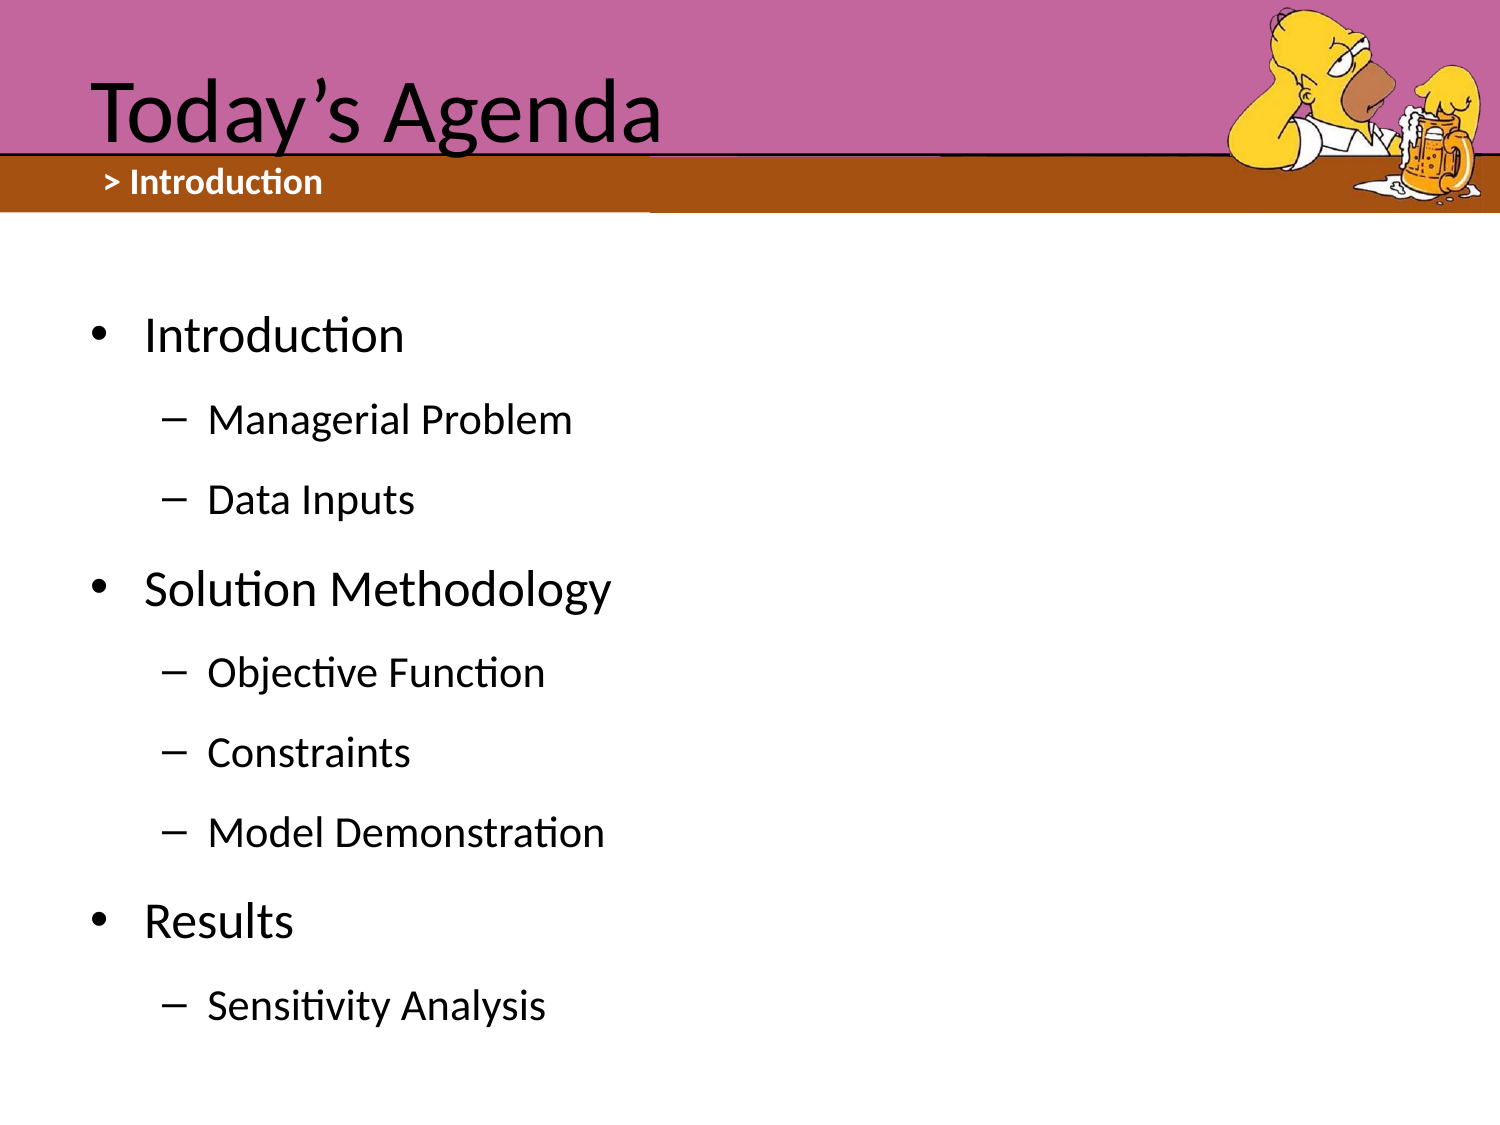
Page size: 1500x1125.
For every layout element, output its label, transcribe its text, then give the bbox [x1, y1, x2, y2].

title Today’s Agenda [75, 12, 1425, 200]
list Introduction Managerial Problem Data Inputs Solution Methodology Objective Function Constraints Model Demonstration Results Sensitivity Analysis [75, 262, 1425, 1038]
picture [650, 0, 1500, 213]
